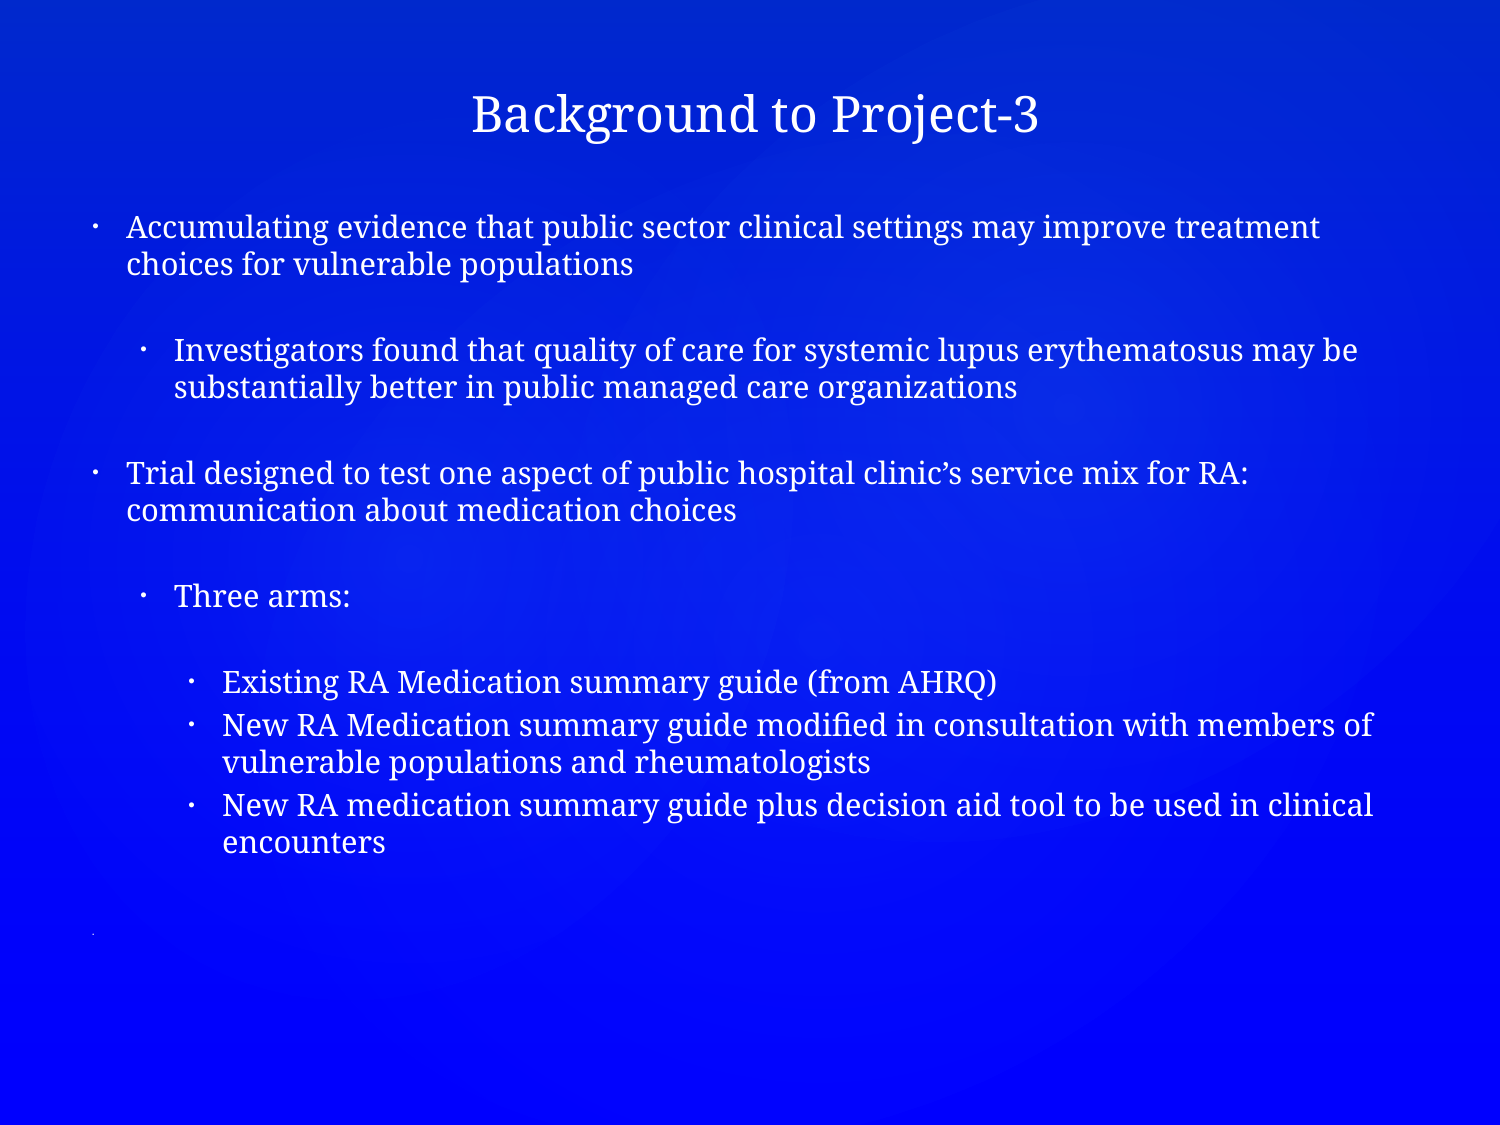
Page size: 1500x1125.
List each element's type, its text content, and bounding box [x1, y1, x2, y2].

list Accumulating evidence that public sector clinical settings may improve treatment choices for vulnerable populations Investigators found that quality of care for systemic lupus erythematosus may be substantially better in public managed care organizations Trial designed to test one aspect of public hospital clinic’s service mix for RA: communication about medication choices Three arms: Existing RA Medication summary guide (from AHRQ) New RA Medication summary guide modified in consultation with members of vulnerable populations and rheumatologists New RA medication summary guide plus decision aid tool to be used in clinical encounters [75, 200, 1450, 963]
title Background to Project-3 [137, 75, 1375, 150]
